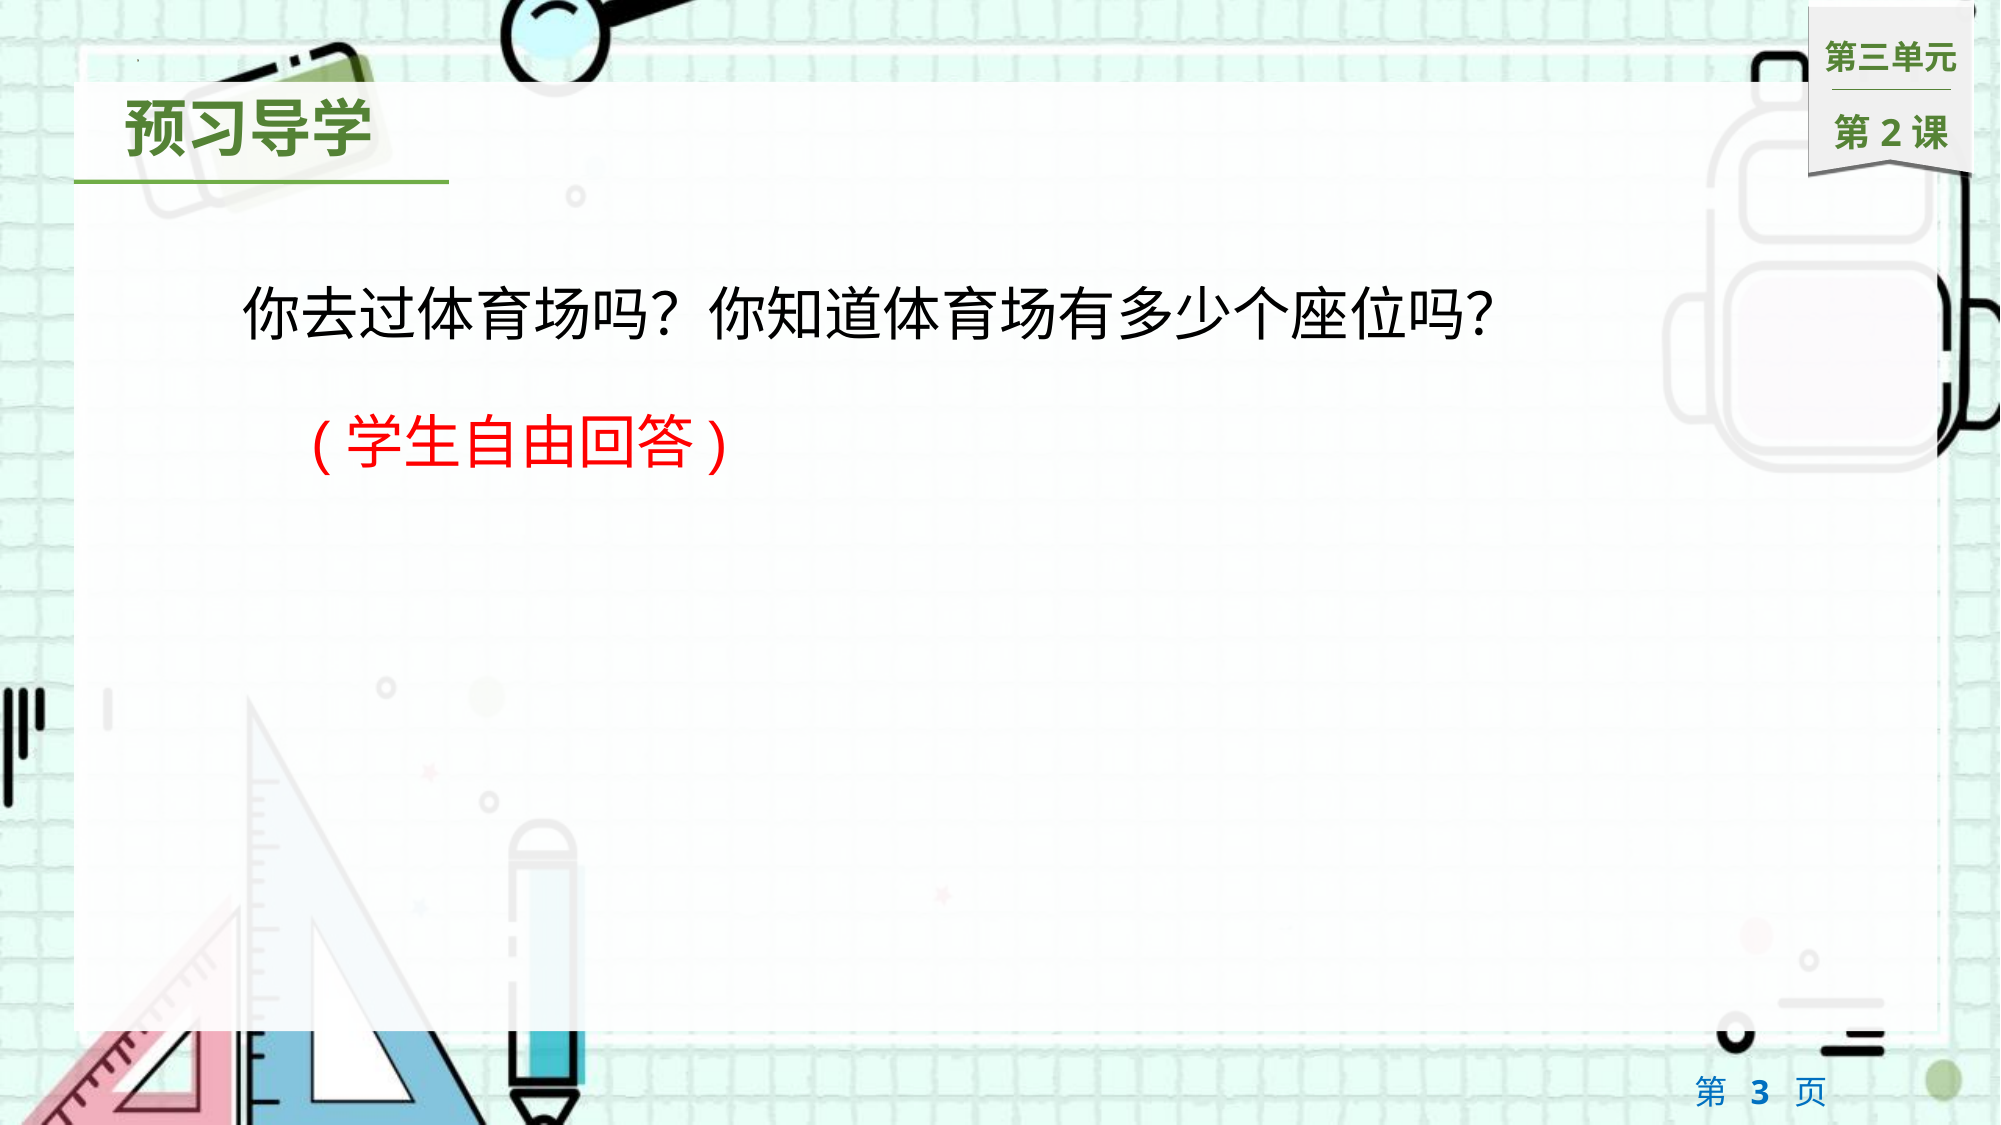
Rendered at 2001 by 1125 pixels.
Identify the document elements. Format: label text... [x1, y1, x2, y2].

picture [1938, 168, 1971, 176]
list 你去过体育场吗？你知道体育场有多少个座位吗？ [109, 234, 1903, 985]
list (学生自由回答) [296, 363, 1575, 469]
picture [0, 0, 2000, 1125]
